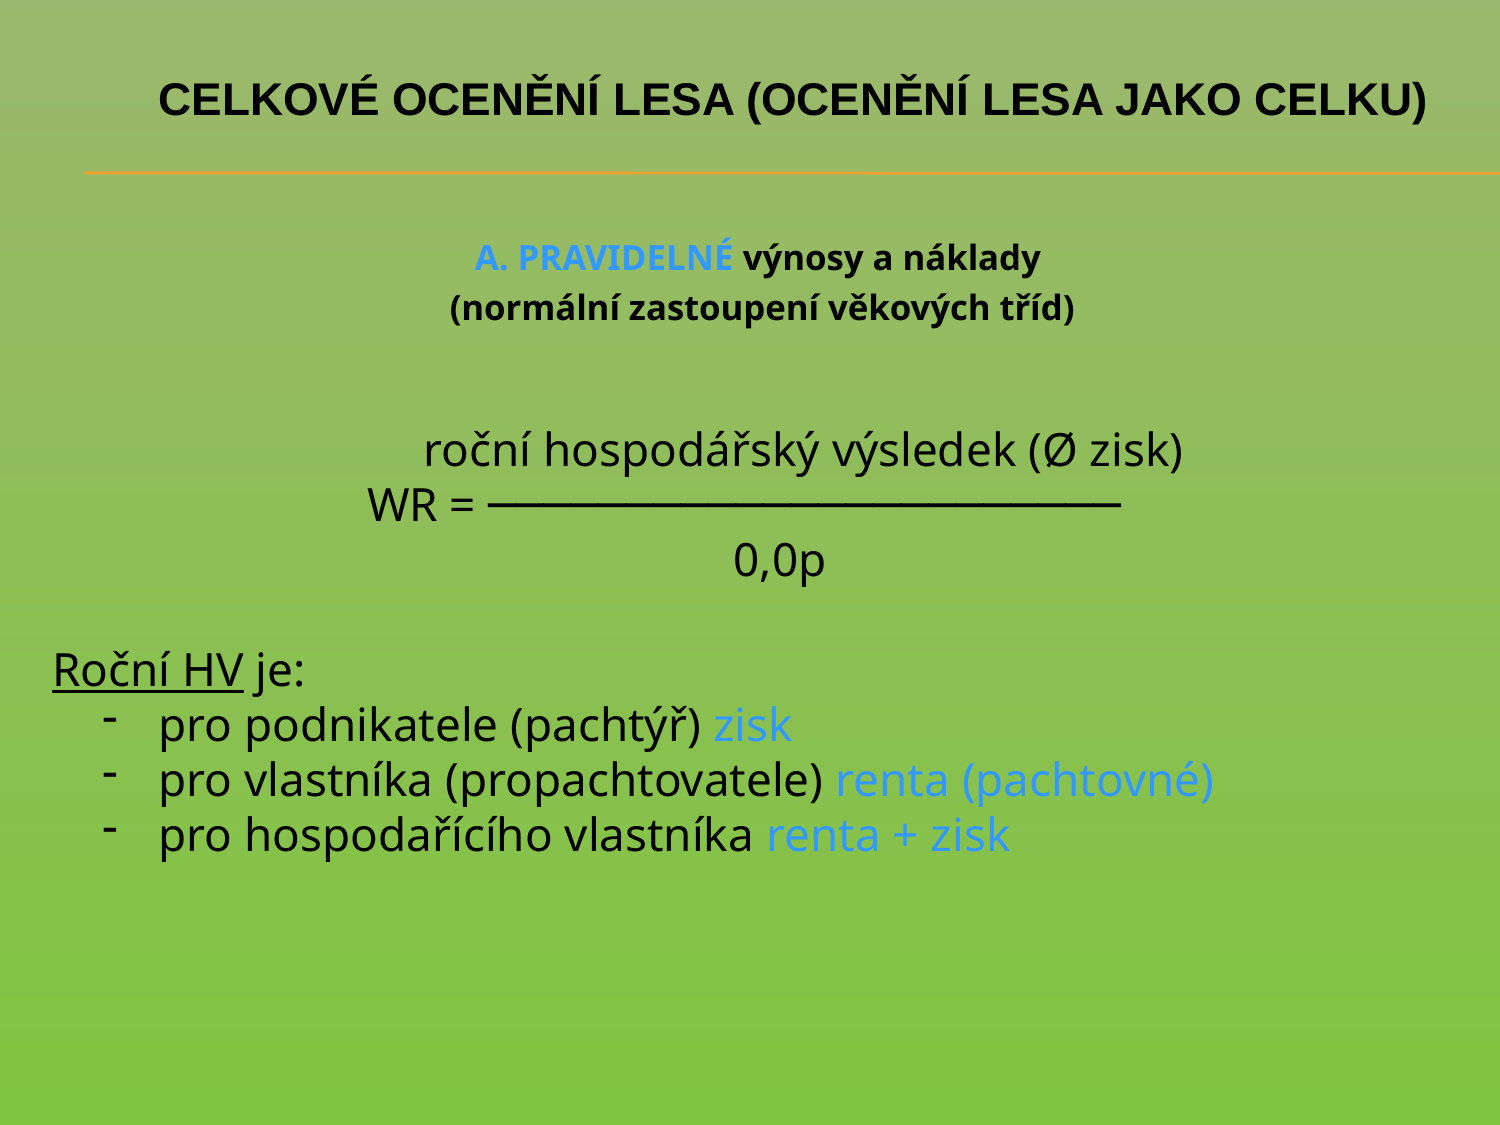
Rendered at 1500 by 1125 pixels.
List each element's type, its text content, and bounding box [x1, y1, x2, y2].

title CELKOVÉ OCENĚNÍ LESA (OCENĚNÍ LESA JAKO CELKU) [50, 19, 1475, 175]
list A. PRAVIDELNÉ výnosy a náklady (normální zastoupení věkových tříd) [50, 279, 1475, 335]
text_box roční hospodářský výsledek (Ø zisk) WR = ─────────────────────── 0,0p Roční HV je: pro podnikatele (pachtýř) zisk pro vlastníka (propachtovatele) renta (pachtovné) pro hospodařícího vlastníka renta + zisk [37, 413, 1463, 868]
text_box [49, 190, 1475, 279]
